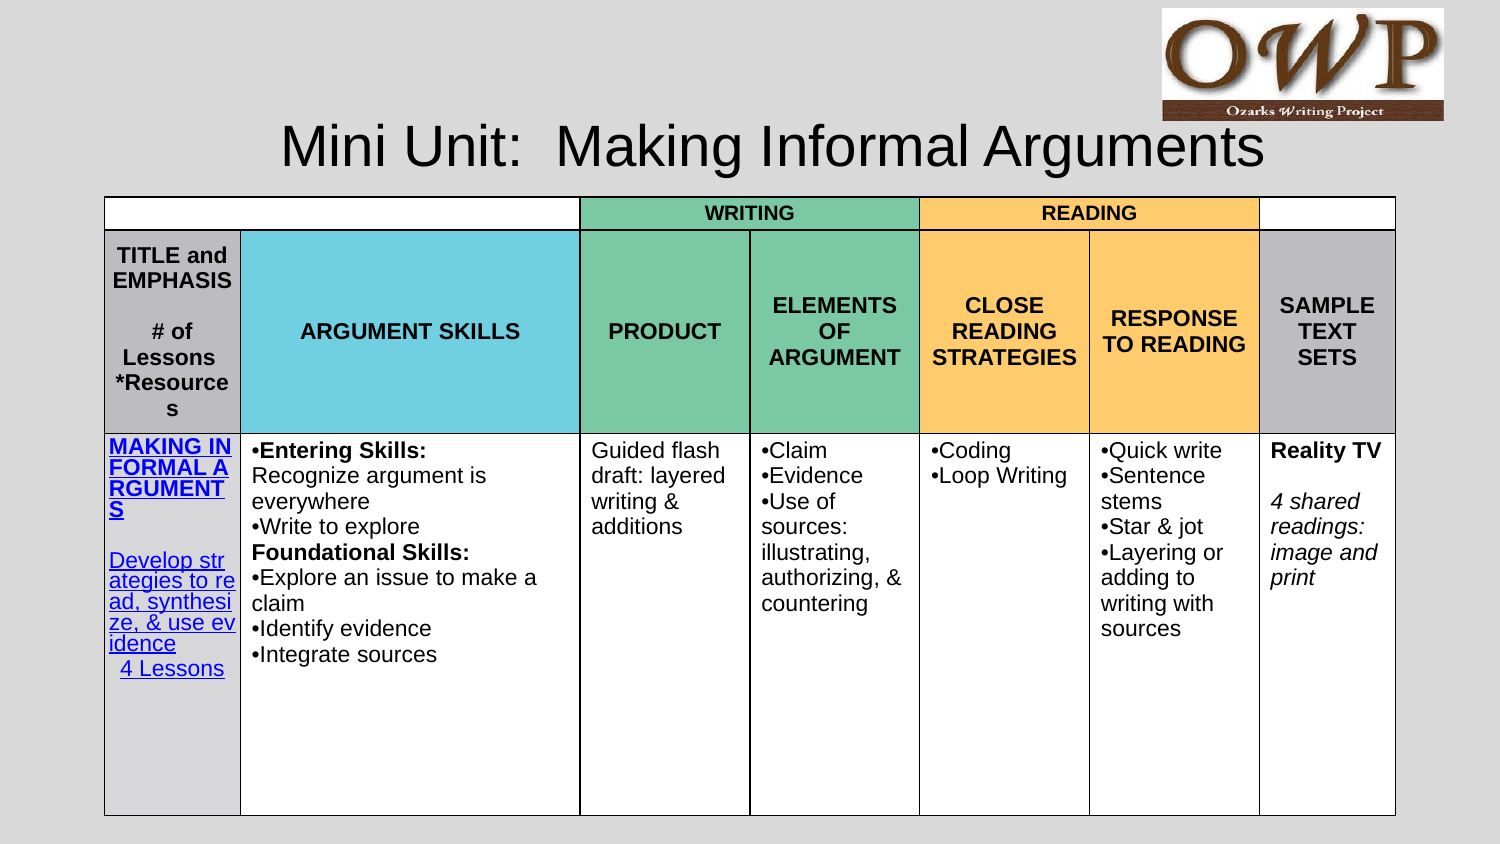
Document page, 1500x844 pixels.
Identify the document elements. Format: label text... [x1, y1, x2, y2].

text_box Mini Unit: Making Informal Arguments [248, 100, 1299, 187]
table_header [1260, 198, 1395, 229]
table_cell Quick write Sentence stems Star & jot Layering or adding to writing with sources [1090, 434, 1259, 815]
table_header READING [920, 198, 1259, 229]
table_cell Entering Skills: Recognize argument is everywhere Write to explore Foundational Skills: Explore an issue to make a claim Identify evidence Integrate sources [241, 434, 579, 815]
table_cell CLOSE READING STRATEGIES [920, 231, 1089, 433]
table_cell ARGUMENT SKILLS [241, 231, 579, 433]
table_cell Reality TV 4 shared readings: image and print [1260, 434, 1395, 815]
table_cell ELEMENTS OF ARGUMENT [751, 231, 919, 433]
table_cell MAKING INFORMAL ARGUMENTS Develop strategies to read, synthesize, & use evidence 4 Lessons [105, 434, 240, 815]
table_cell Coding Loop Writing [920, 434, 1089, 815]
table_cell TITLE and EMPHASIS # of Lessons *Resources [105, 231, 240, 433]
table_cell Guided flash draft: layered writing & additions [581, 434, 749, 815]
table_cell RESPONSE TO READING [1090, 231, 1259, 433]
table_header [105, 198, 579, 229]
picture [1161, 8, 1444, 122]
table_cell PRODUCT [581, 231, 749, 433]
table_header WRITING [581, 198, 919, 229]
table_cell SAMPLE TEXT SETS [1260, 231, 1395, 433]
table_cell Claim Evidence Use of sources: illustrating, authorizing, & countering [751, 434, 919, 815]
